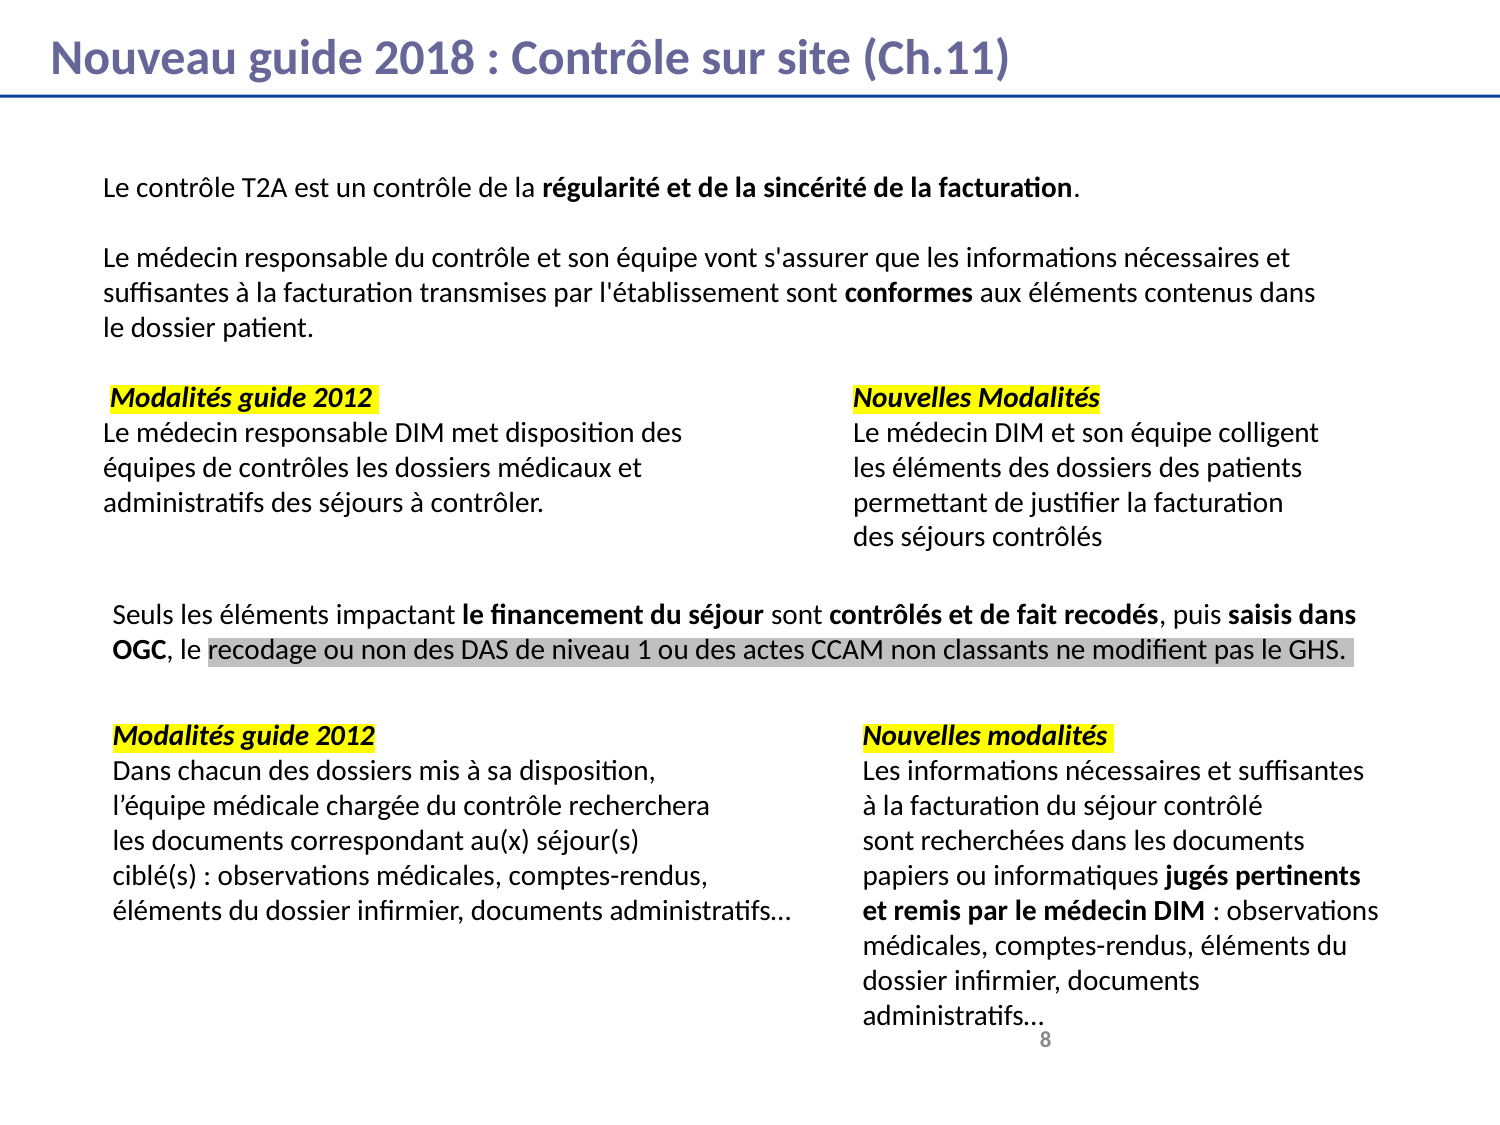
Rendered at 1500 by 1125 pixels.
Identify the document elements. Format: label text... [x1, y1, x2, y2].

text_box Le contrôle T2A est un contrôle de la régularité et de la sincérité de la facturation. Le médecin responsable du contrôle et son équipe vont s'assurer que les informations nécessaires et suffisantes à la facturation transmises par l'établissement sont conformes aux éléments contenus dans le dossier patient. Modalités guide 2012 Nouvelles Modalités Le médecin responsable DIM met disposition des Le médecin DIM et son équipe colligent équipes de contrôles les dossiers médicaux et les éléments des dossiers des patients administratifs des séjours à contrôler. permettant de justifier la facturation des séjours contrôlés [88, 160, 1341, 561]
title Nouveau guide 2018 : Contrôle sur site (Ch.11) [35, 17, 1386, 82]
text_box Modalités guide 2012 Nouvelles modalités Dans chacun des dossiers mis à sa disposition, Les informations nécessaires et suffisantes l’équipe médicale chargée du contrôle recherchera à la facturation du séjour contrôlé les documents correspondant au(x) séjour(s) sont recherchées dans les documents ciblé(s) : observations médicales, comptes-rendus, papiers ou informatiques jugés pertinents éléments du dossier infirmier, documents administratifs… et remis par le médecin DIM : observations médicales, comptes-rendus, éléments du dossier infirmier, documents administratifs… [97, 709, 1395, 1039]
slide_number 8 [874, 1039, 1225, 1078]
text_box Seuls les éléments impactant le financement du séjour sont contrôlés et de fait recodés, puis saisis dans OGC, le recodage ou non des DAS de niveau 1 ou des actes CCAM non classants ne modifient pas le GHS. [97, 587, 1383, 673]
